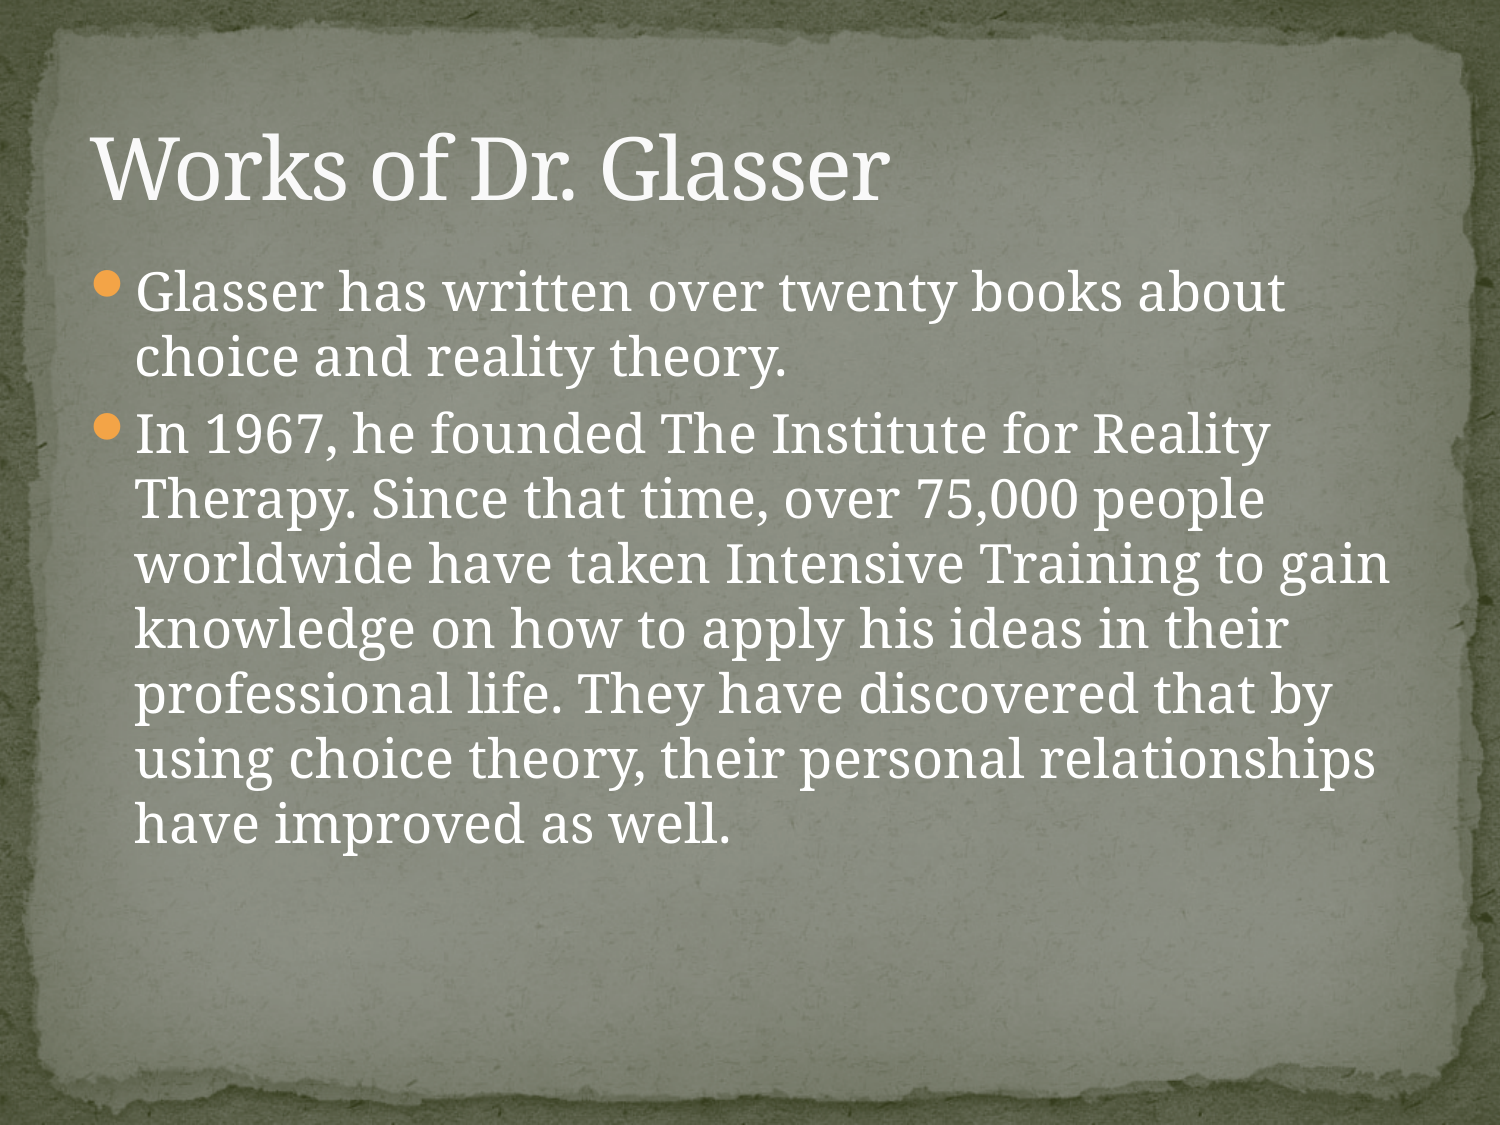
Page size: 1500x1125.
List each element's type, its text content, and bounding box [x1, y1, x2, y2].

title Works of Dr. Glasser [74, 24, 1425, 225]
list Glasser has written over twenty books about choice and reality theory. In 1967, he founded The Institute for Reality Therapy. Since that time, over 75,000 people worldwide have taken Intensive Training to gain knowledge on how to apply his ideas in their professional life. They have discovered that by using choice theory, their personal relationships have improved as well. [75, 249, 1425, 1000]
